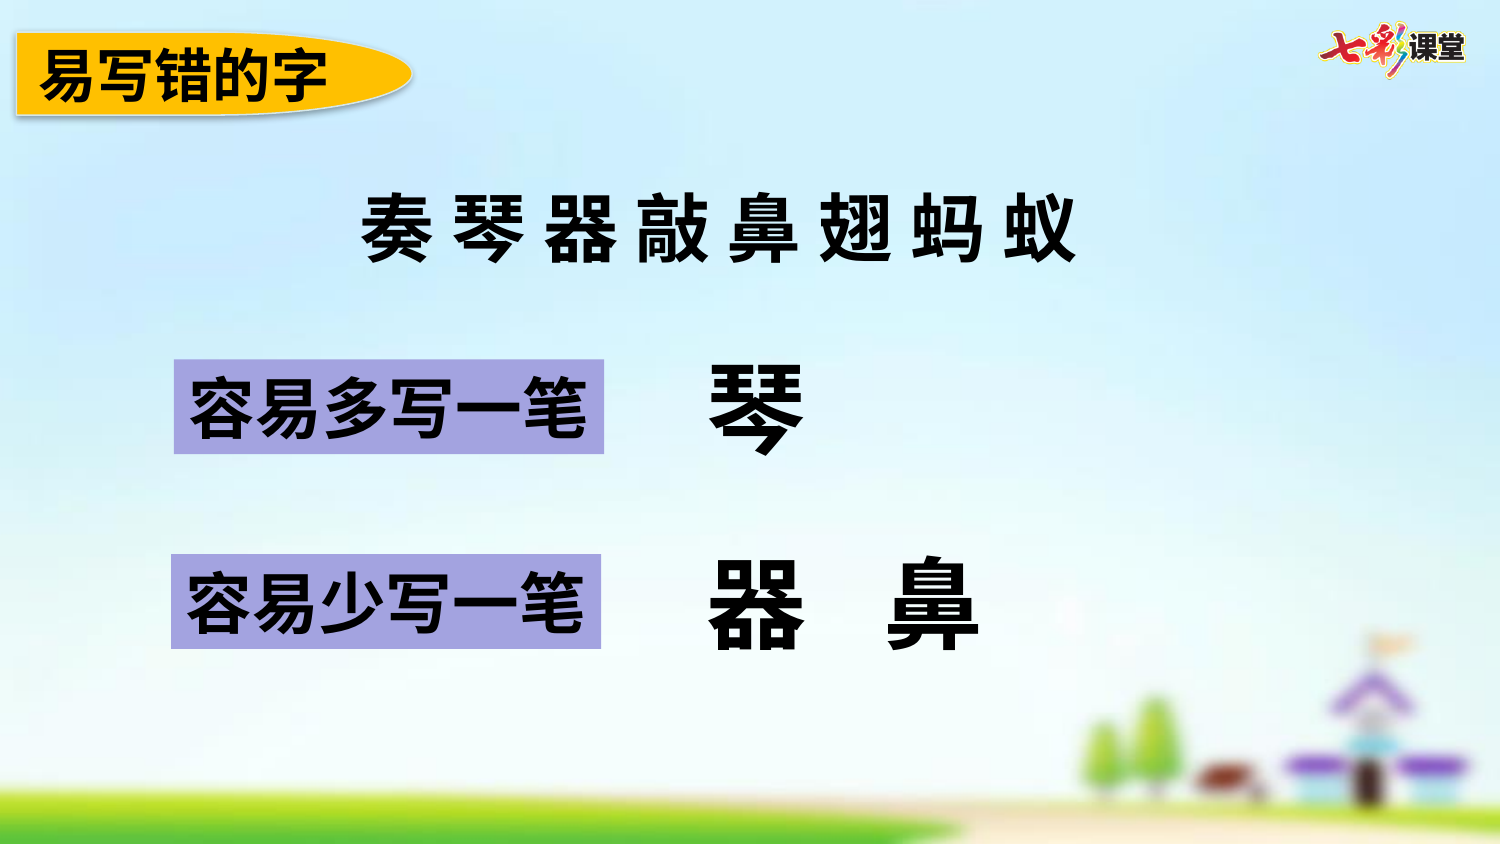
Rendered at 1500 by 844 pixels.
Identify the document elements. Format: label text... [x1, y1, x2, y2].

text_box 容易少写一笔 [171, 554, 602, 649]
text_box 容易多写一笔 [173, 359, 605, 455]
picture [0, 0, 1500, 844]
text_box 鼻 [869, 534, 999, 669]
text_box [0, 31, 413, 116]
text_box 琴 [691, 339, 822, 474]
text_box 奏 琴 器 敲 鼻 翅 蚂 蚁 [164, 173, 1290, 279]
text_box 器 [691, 534, 822, 669]
